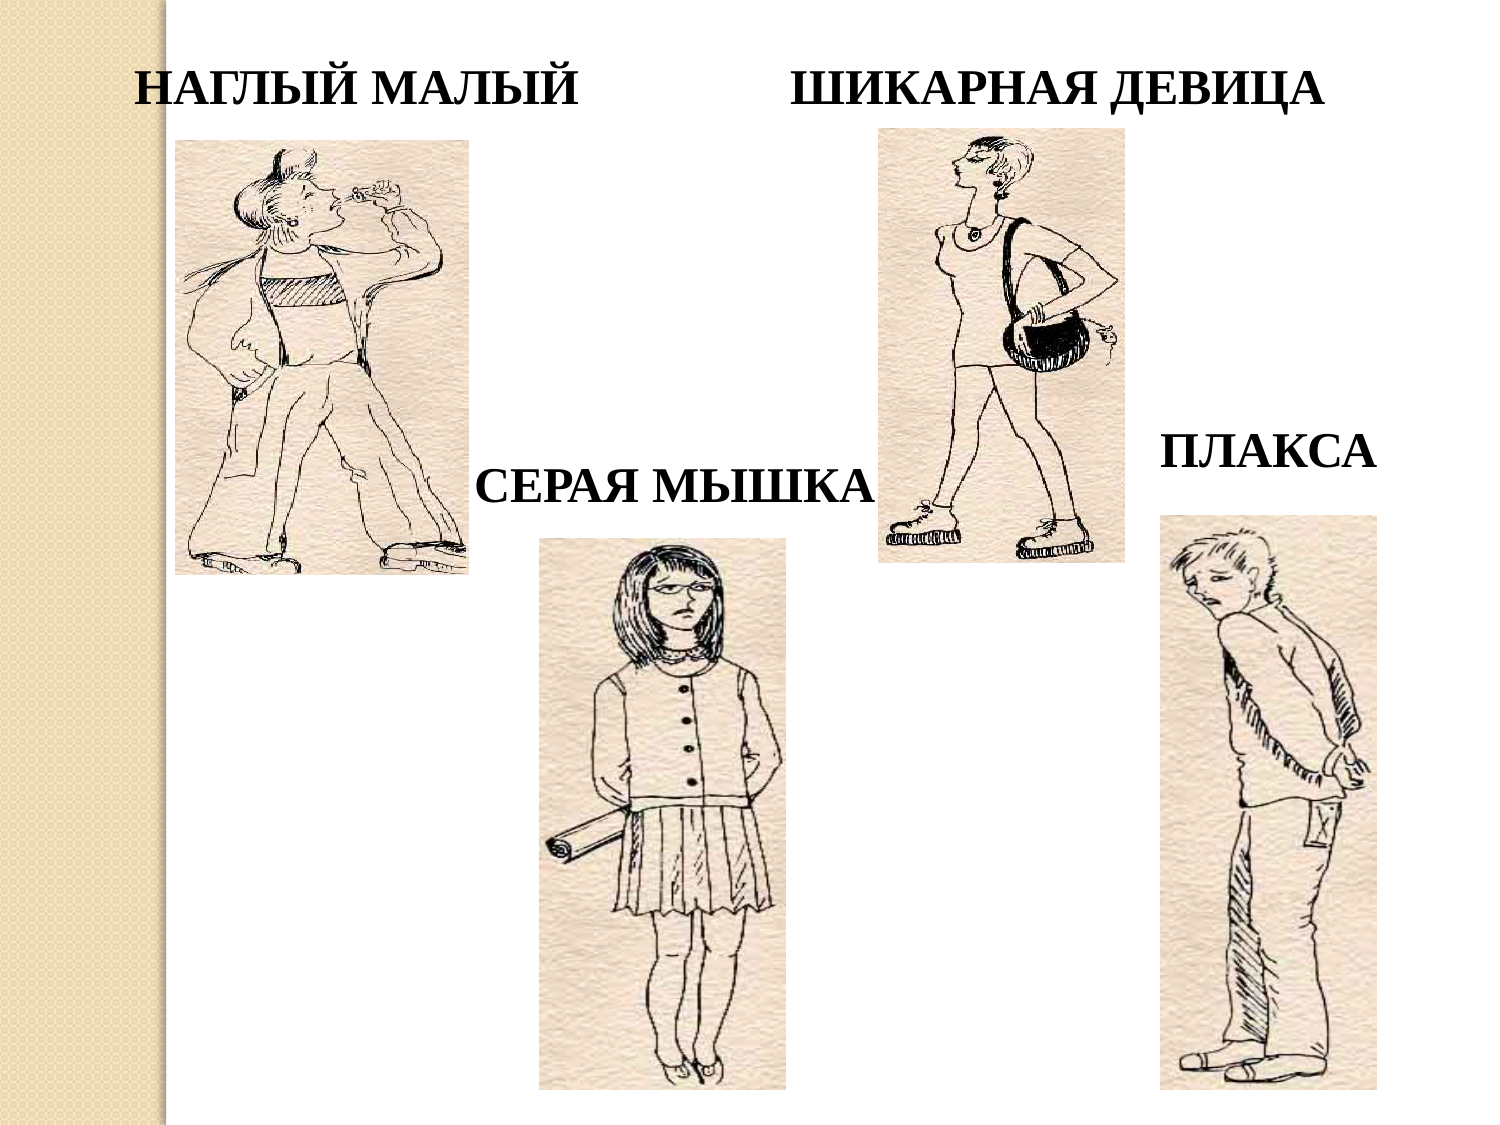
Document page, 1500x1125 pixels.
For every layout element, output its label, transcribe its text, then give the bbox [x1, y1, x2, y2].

text_box ШИКАРНАЯ ДЕВИЦА [776, 46, 1342, 122]
picture [175, 140, 469, 575]
text_box ПЛАКСА [1145, 410, 1500, 485]
text_box НАГЛЫЙ МАЛЫЙ [119, 46, 595, 122]
picture [1159, 515, 1377, 1091]
text_box СЕРАЯ МЫШКА [475, 445, 871, 520]
picture [538, 538, 786, 1091]
picture [878, 128, 1126, 563]
